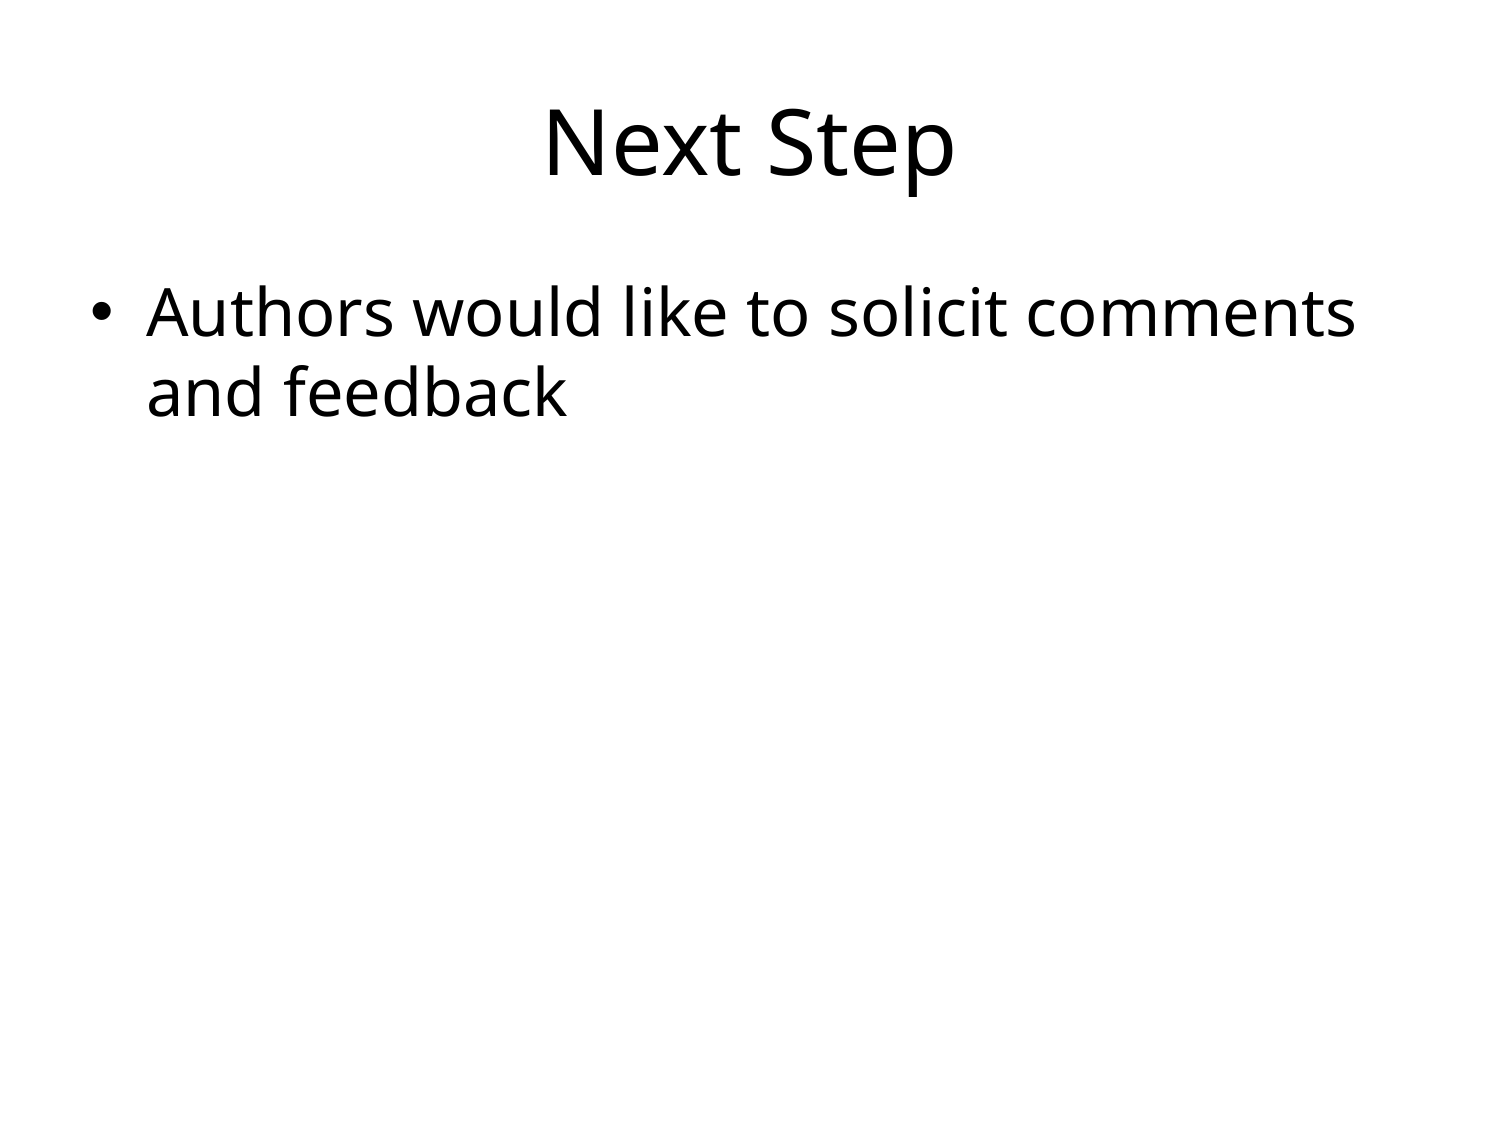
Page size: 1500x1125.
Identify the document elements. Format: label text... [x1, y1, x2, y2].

title Next Step [75, 45, 1425, 233]
list Authors would like to solicit comments and feedback [75, 262, 1425, 1005]
